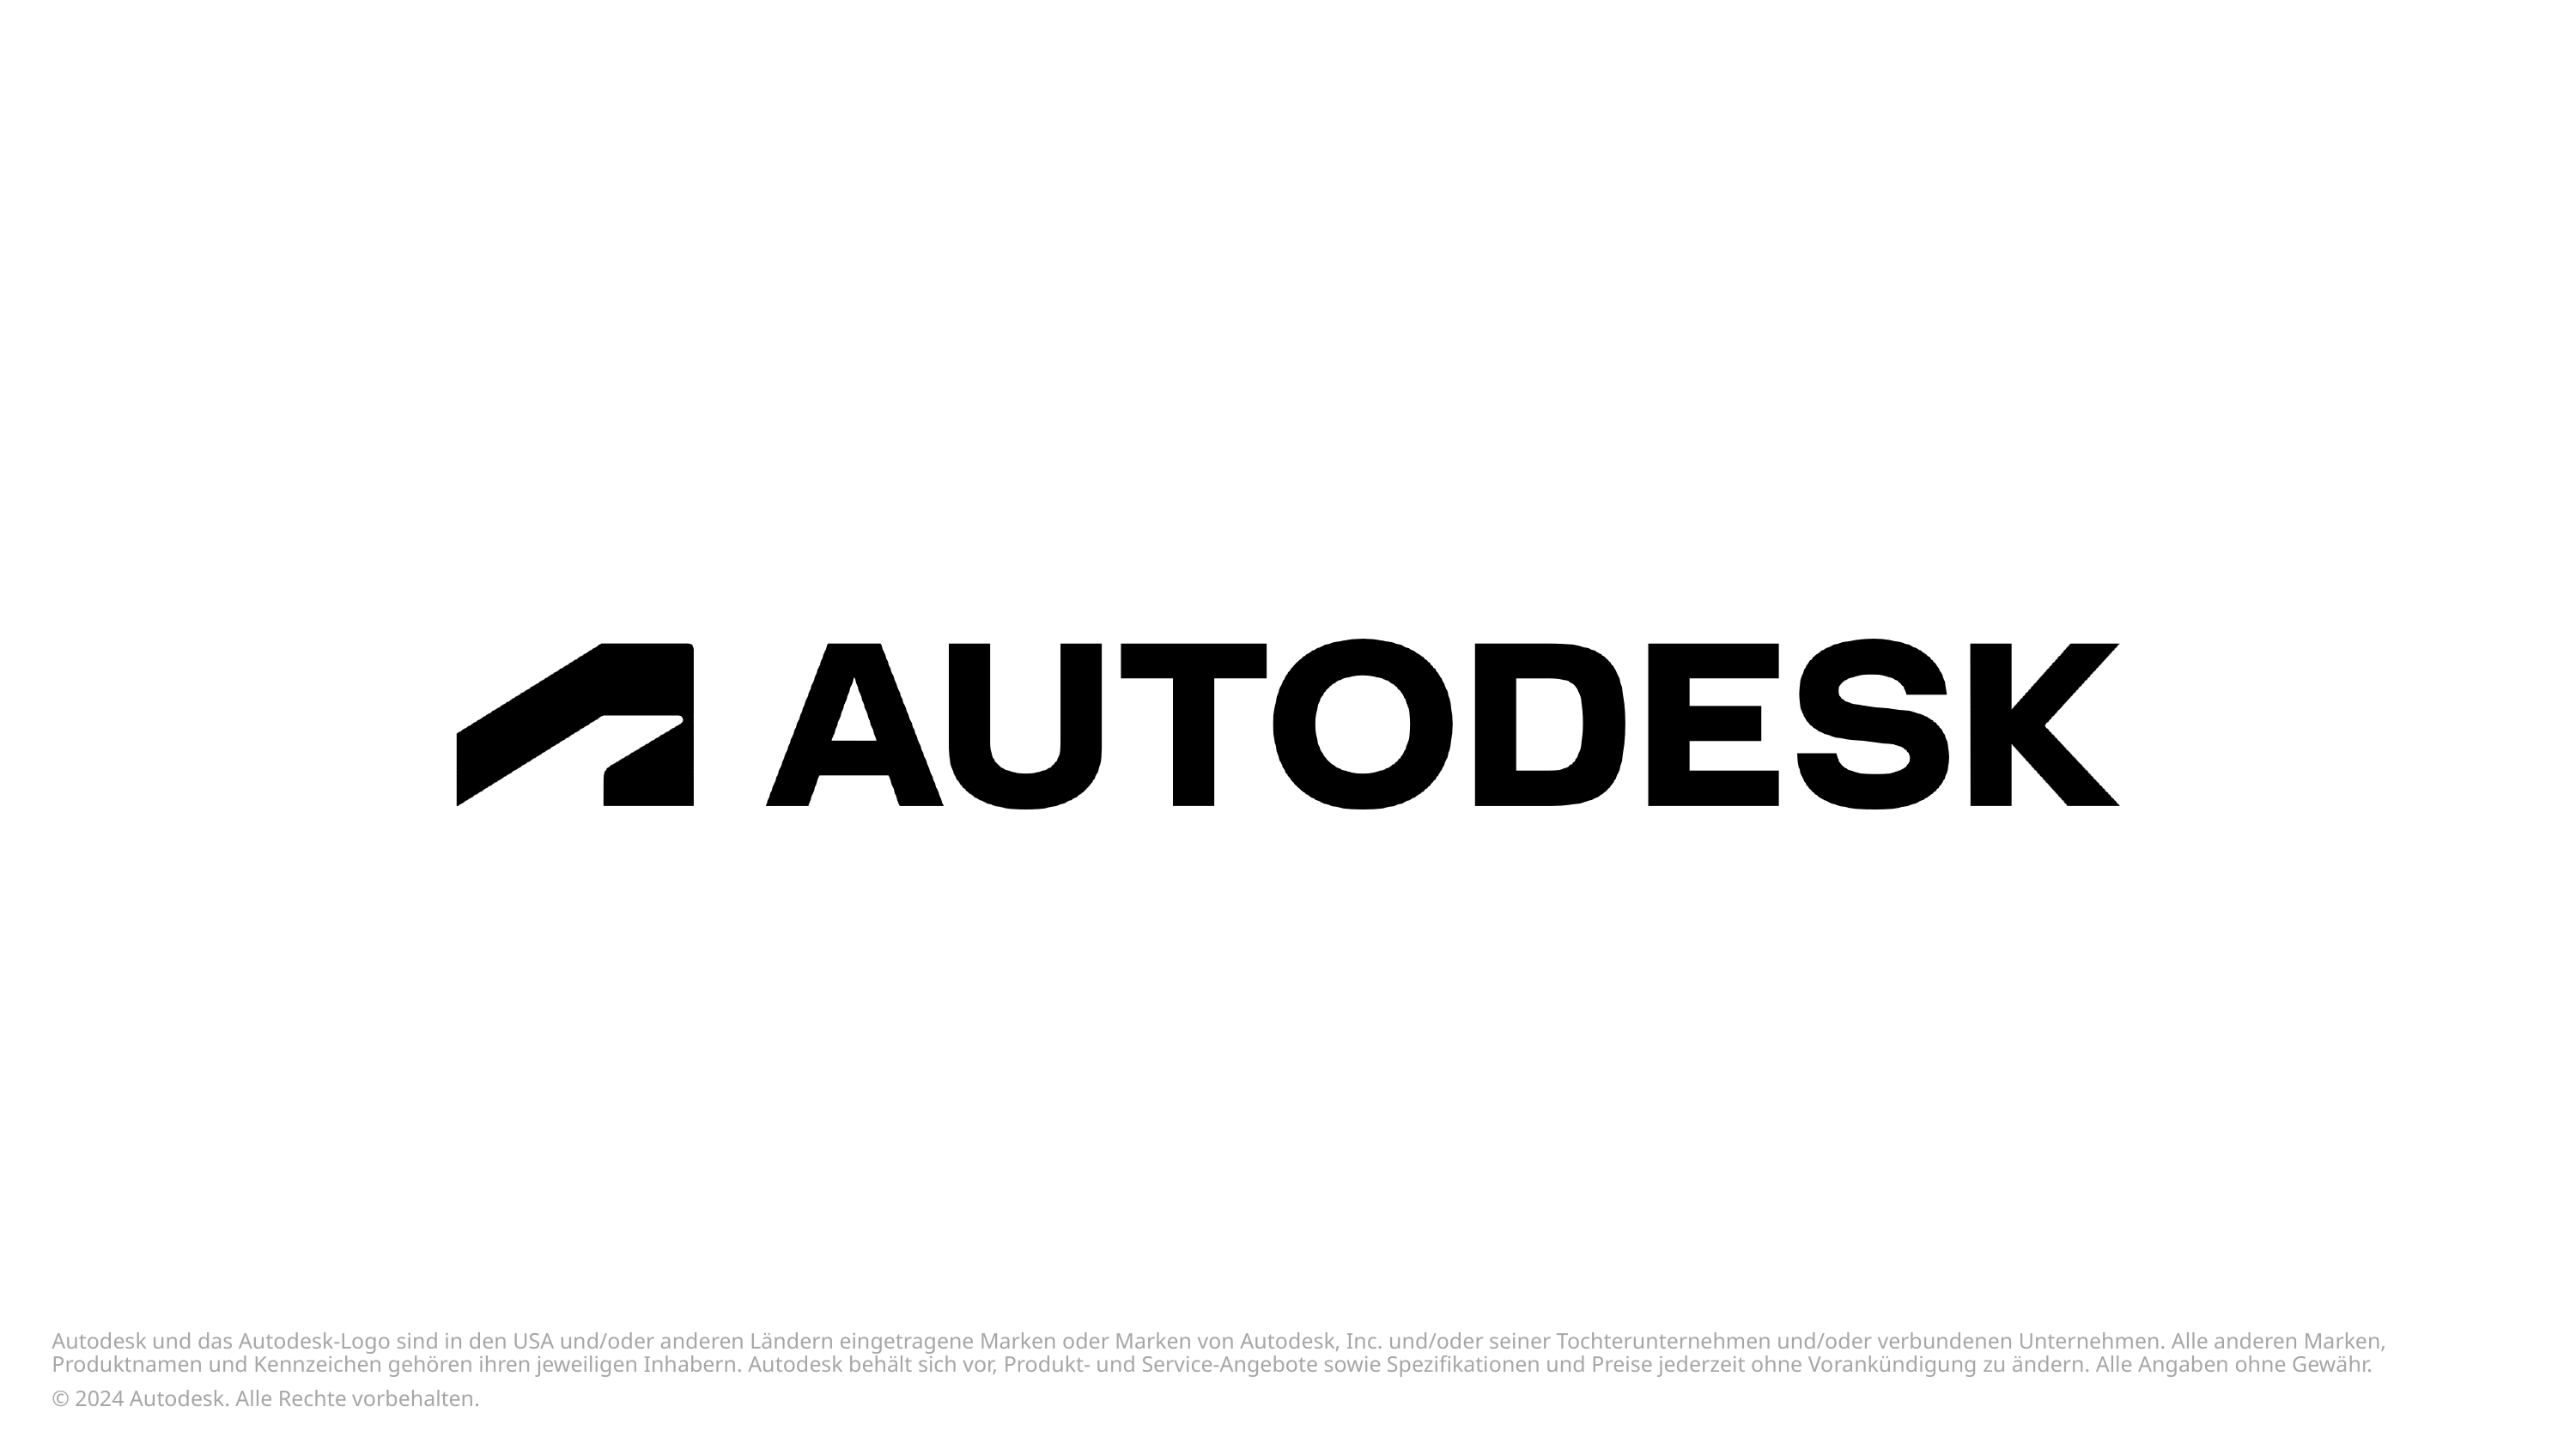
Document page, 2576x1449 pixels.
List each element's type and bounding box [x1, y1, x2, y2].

picture [456, 639, 2120, 809]
